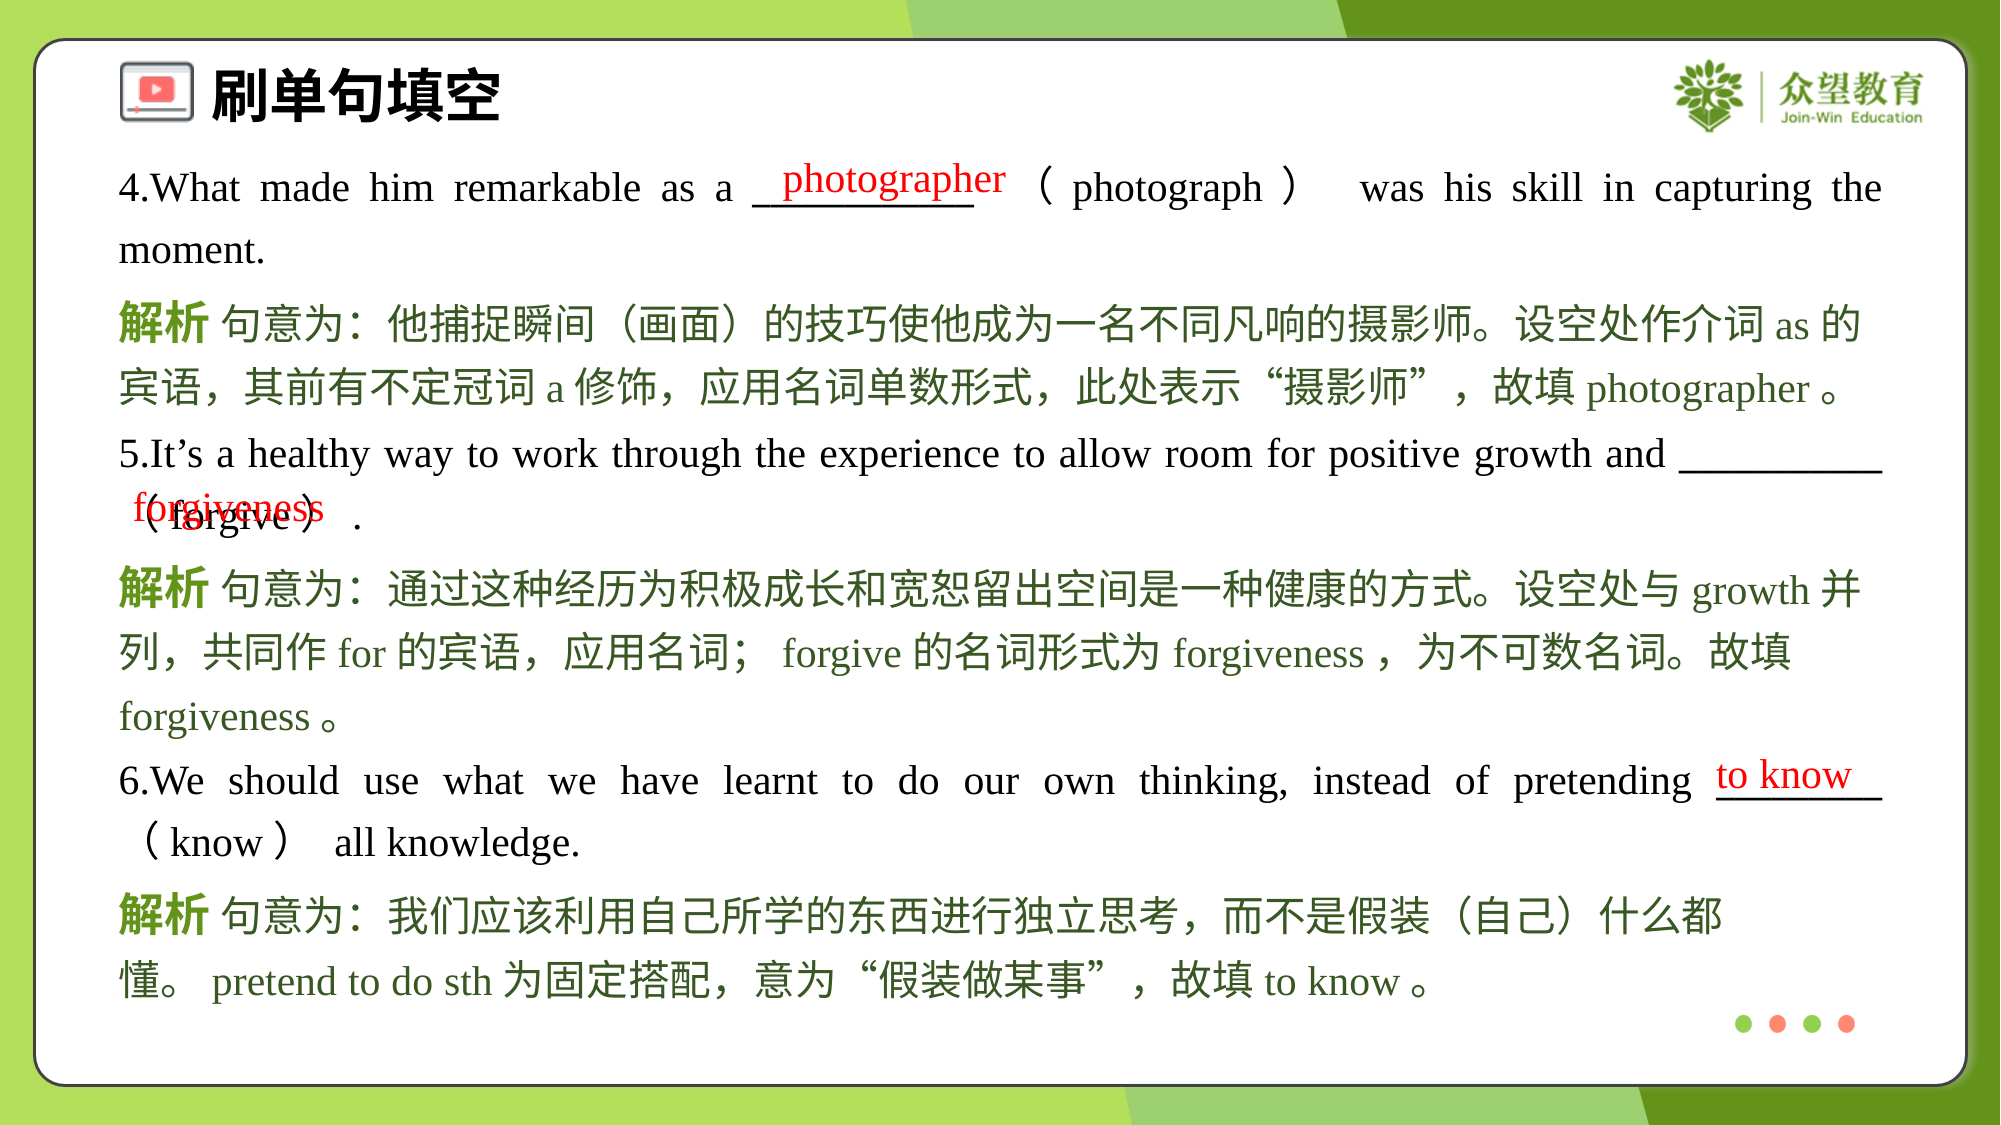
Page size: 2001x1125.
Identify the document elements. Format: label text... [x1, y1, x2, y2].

picture [0, 0, 2000, 1125]
text_box 6.We should use what we have learnt to do our own thinking, instead of pretending _________ （know） all knowledge. [118, 740, 1883, 860]
text_box 5.It’s a healthy way to work through the experience to allow room for positive growth and ___________ （forgive）. [118, 413, 1883, 533]
text_box 解析 句意为：他捕捉瞬间（画面）的技巧使他成为一名不同凡响的摄影师。设空处作介词as的宾语，其前有不定冠词a修饰，应用名词单数形式，此处表示“摄影师”，故填photographer。 [118, 279, 1883, 407]
text_box 4.What made him remarkable as a ____________ （photograph） was his skill in capturing the moment. [118, 146, 1883, 267]
text_box to know [1706, 733, 1862, 791]
text_box 解析 句意为：通过这种经历为积极成长和宽恕留出空间是一种健康的方式。设空处与growth并列，共同作for的宾语，应用名词；forgive的名词形式为forgiveness，为不可数名词。故填forgiveness。 [118, 544, 1883, 734]
text_box forgiveness [128, 467, 329, 525]
text_box 解析 句意为：我们应该利用自己所学的东西进行独立思考，而不是假装（自己）什么都懂。pretend to do sth为固定搭配，意为“假装做某事”，故填to know。 [118, 872, 1883, 998]
text_box photographer [778, 138, 1011, 197]
